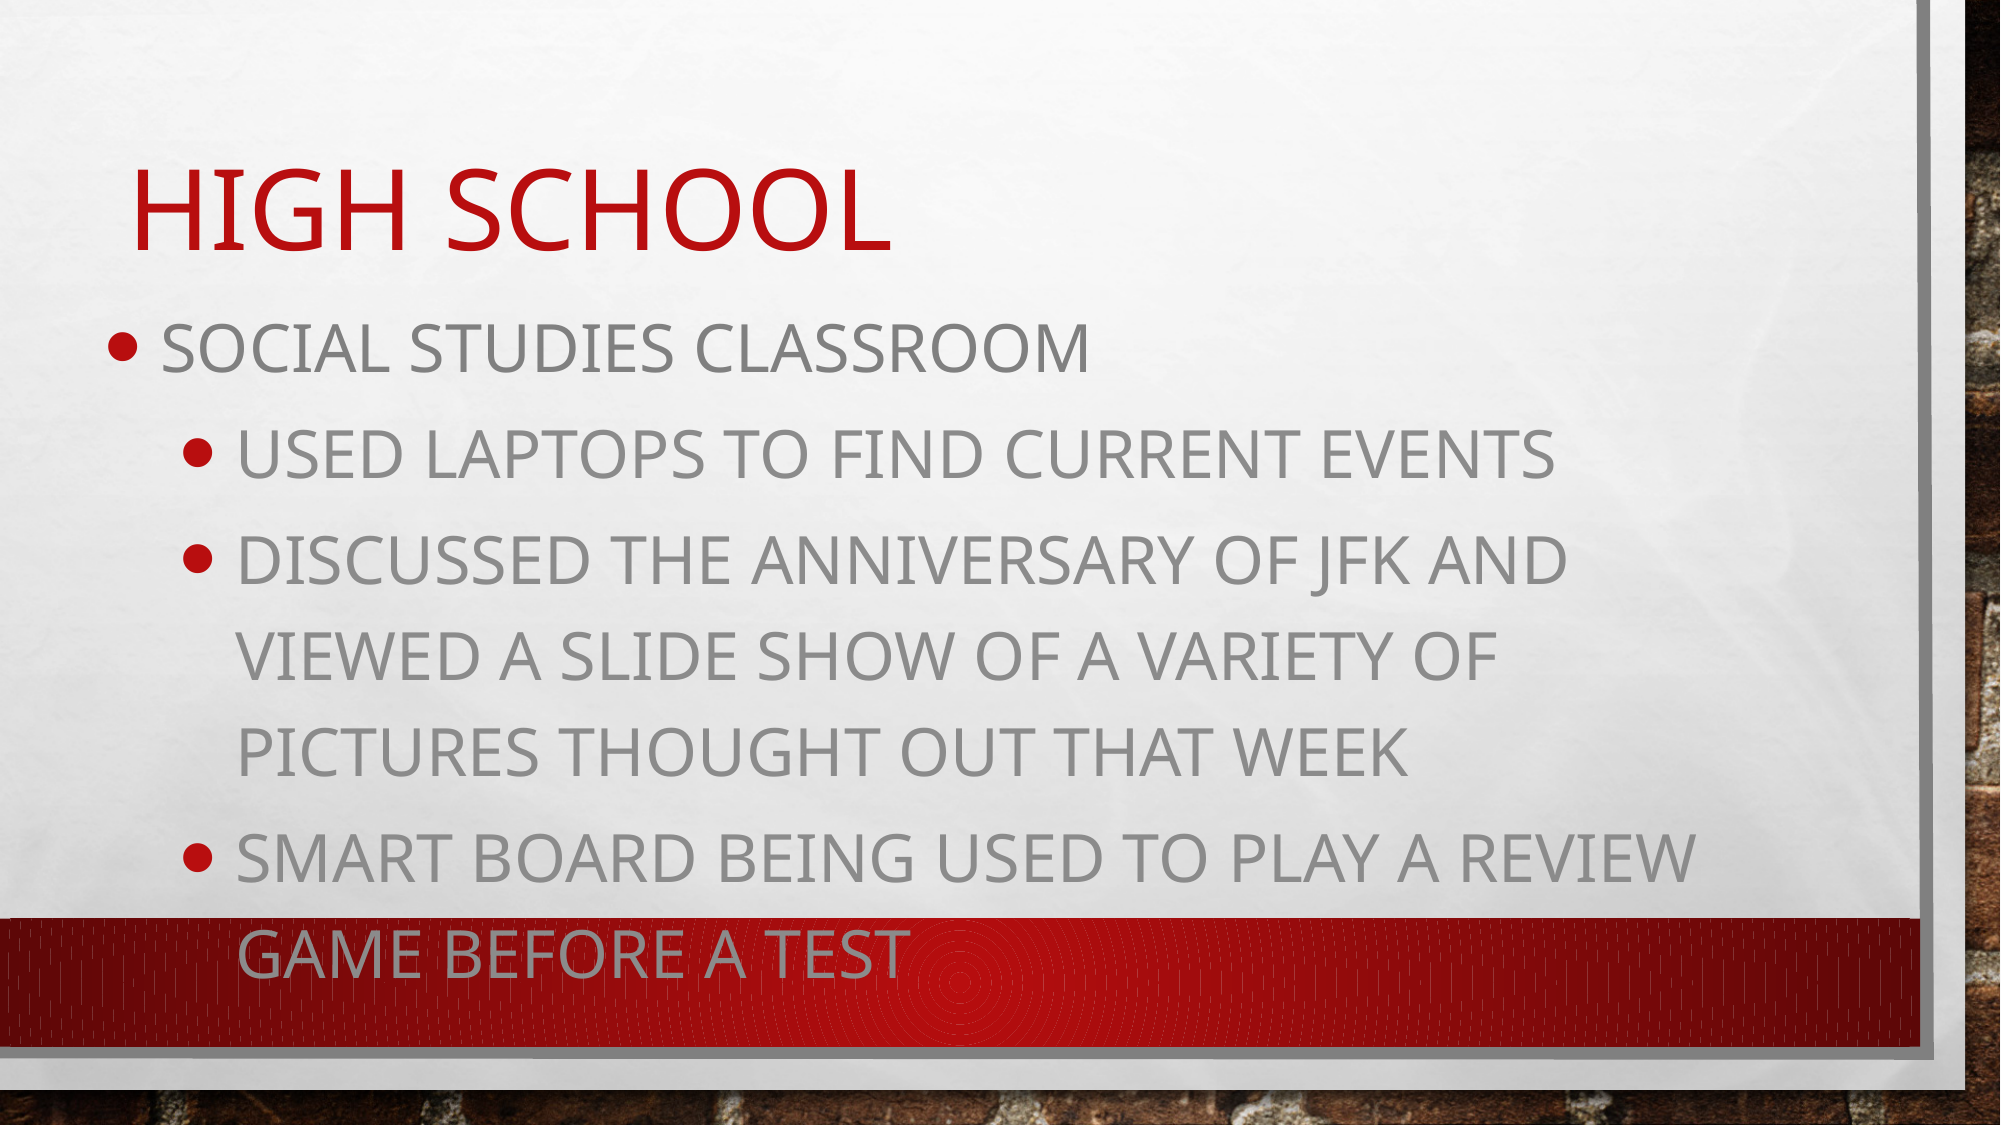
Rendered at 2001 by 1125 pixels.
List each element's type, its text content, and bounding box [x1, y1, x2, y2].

title High School [112, 71, 1307, 282]
picture [0, 0, 2000, 1125]
list Social Studies classroom Used laptops to find current events Discussed the anniversary of JFK and viewed a slide show of a variety of pictures thought out that week Smart Board being used to play a review game before a test [89, 282, 1818, 883]
